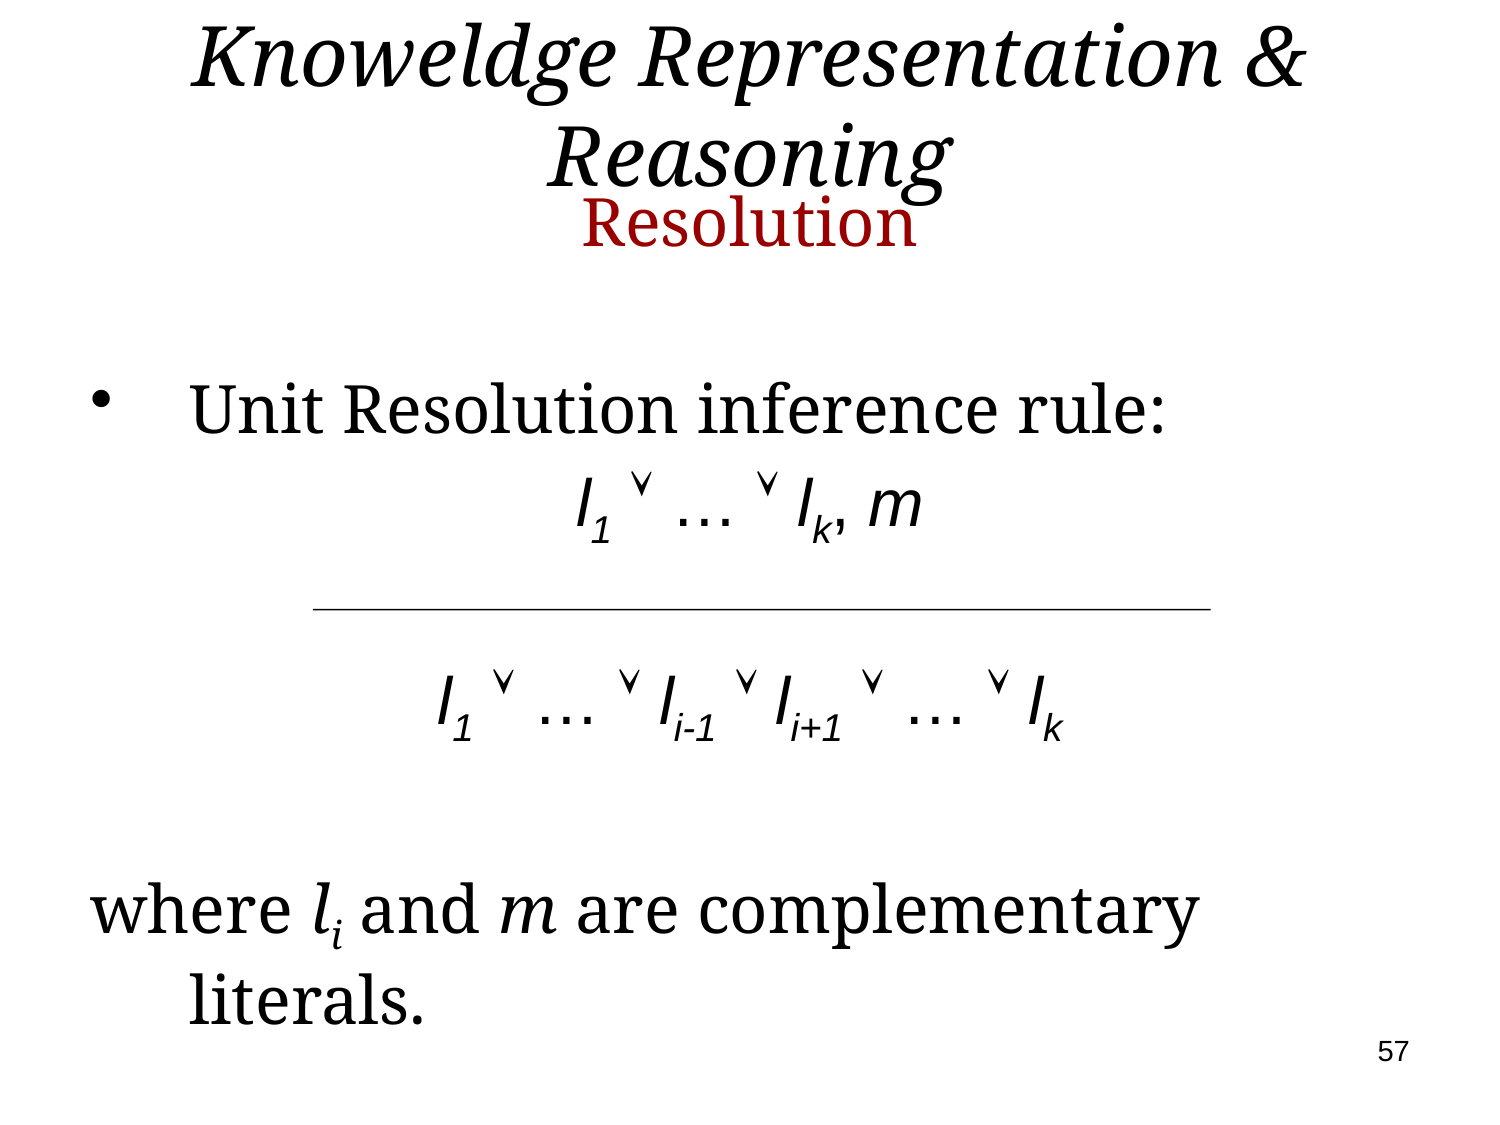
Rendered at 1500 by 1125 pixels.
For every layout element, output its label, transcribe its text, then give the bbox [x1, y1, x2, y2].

list Resolution Unit Resolution inference rule: l1  …  lk, m l1  …  li-1  li+1  …  lk where li and m are complementary literals. [74, 172, 1426, 1006]
slide_number 57 [1074, 1024, 1426, 1103]
title Knoweldge Representation & Reasoning [74, 44, 1426, 162]
